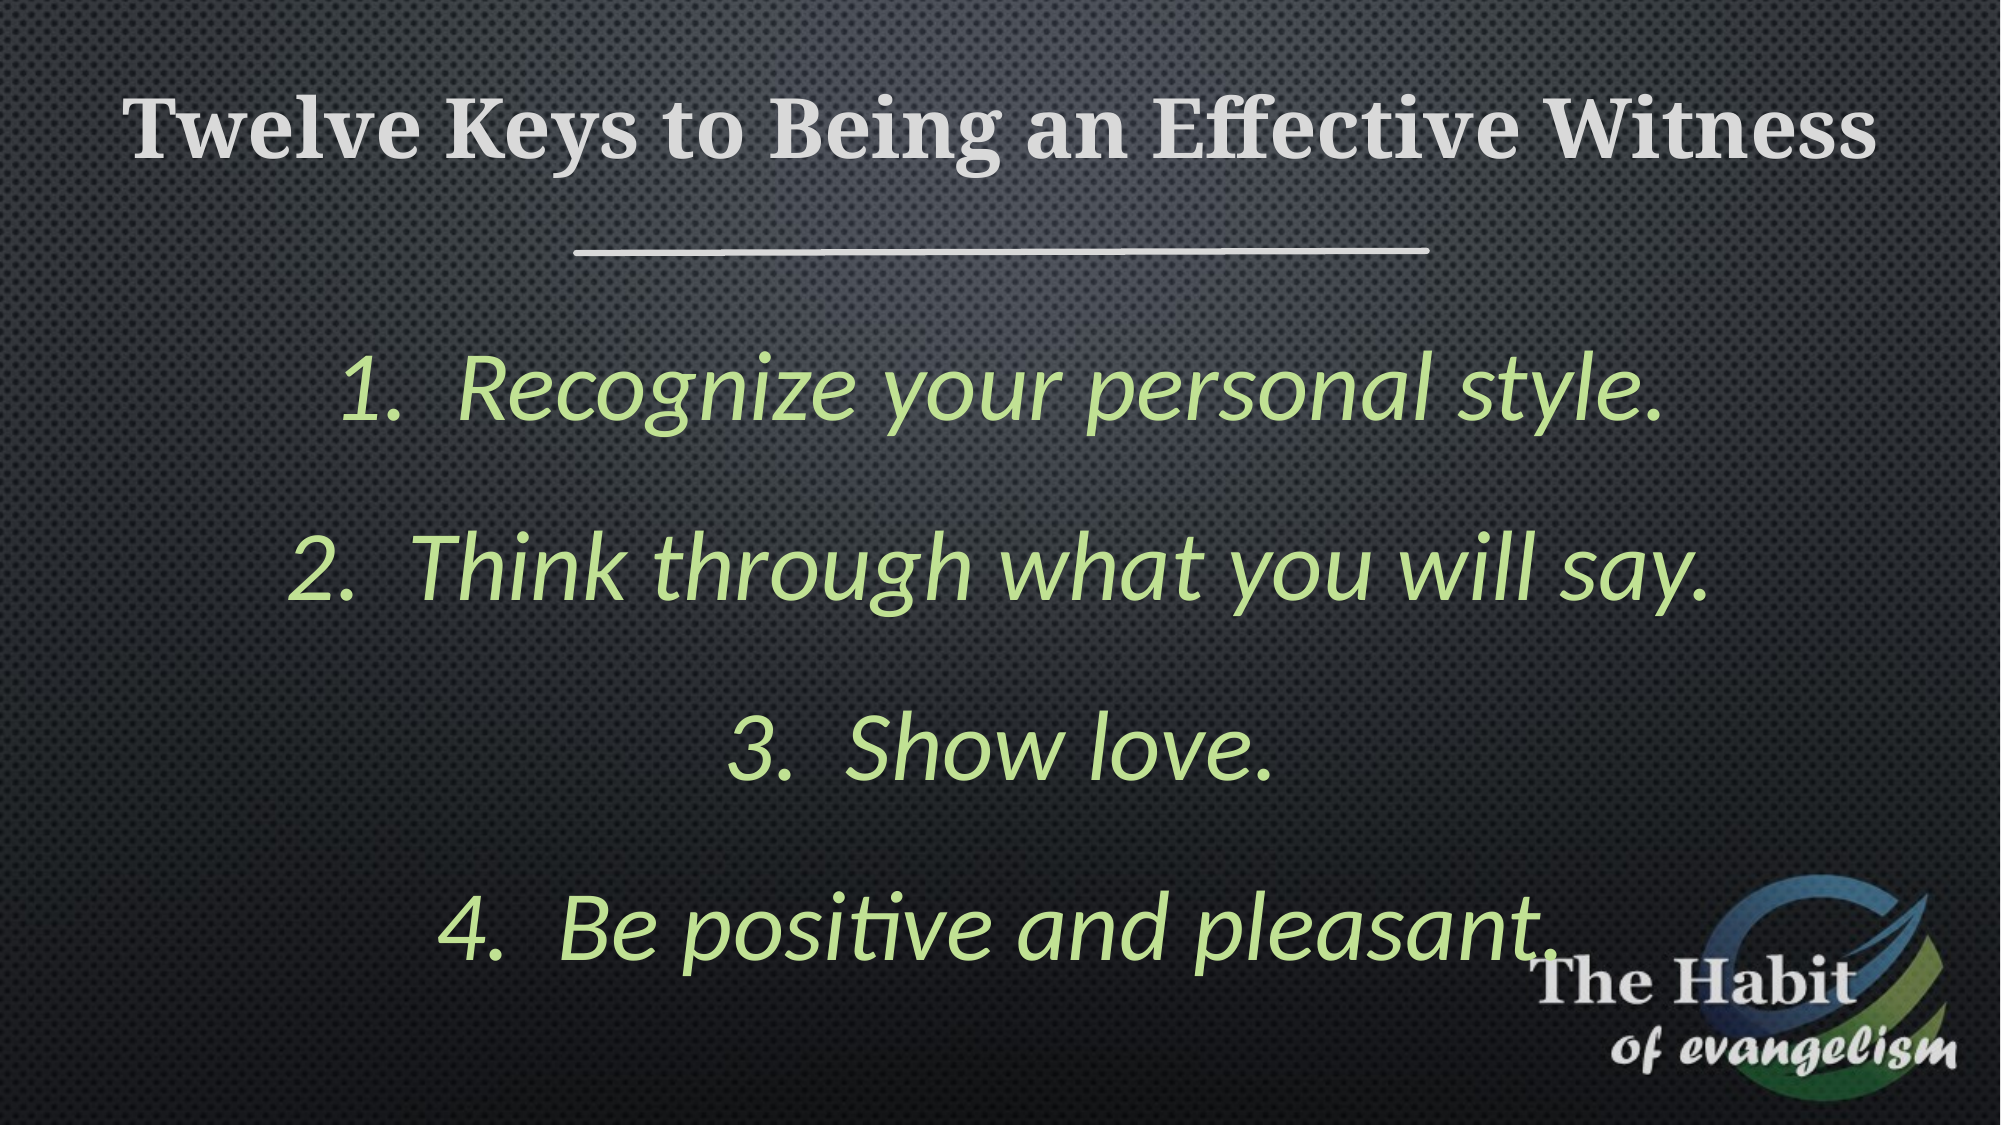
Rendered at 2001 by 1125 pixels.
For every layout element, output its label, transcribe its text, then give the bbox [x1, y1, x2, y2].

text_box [575, 250, 1427, 254]
picture [0, 0, 2001, 1125]
text_box Recognize your personal style. Think through what you will say. Show love. Be positive and pleasant. [155, 252, 1848, 988]
text_box Twelve Keys to Being an Effective Witness [23, 67, 1980, 183]
